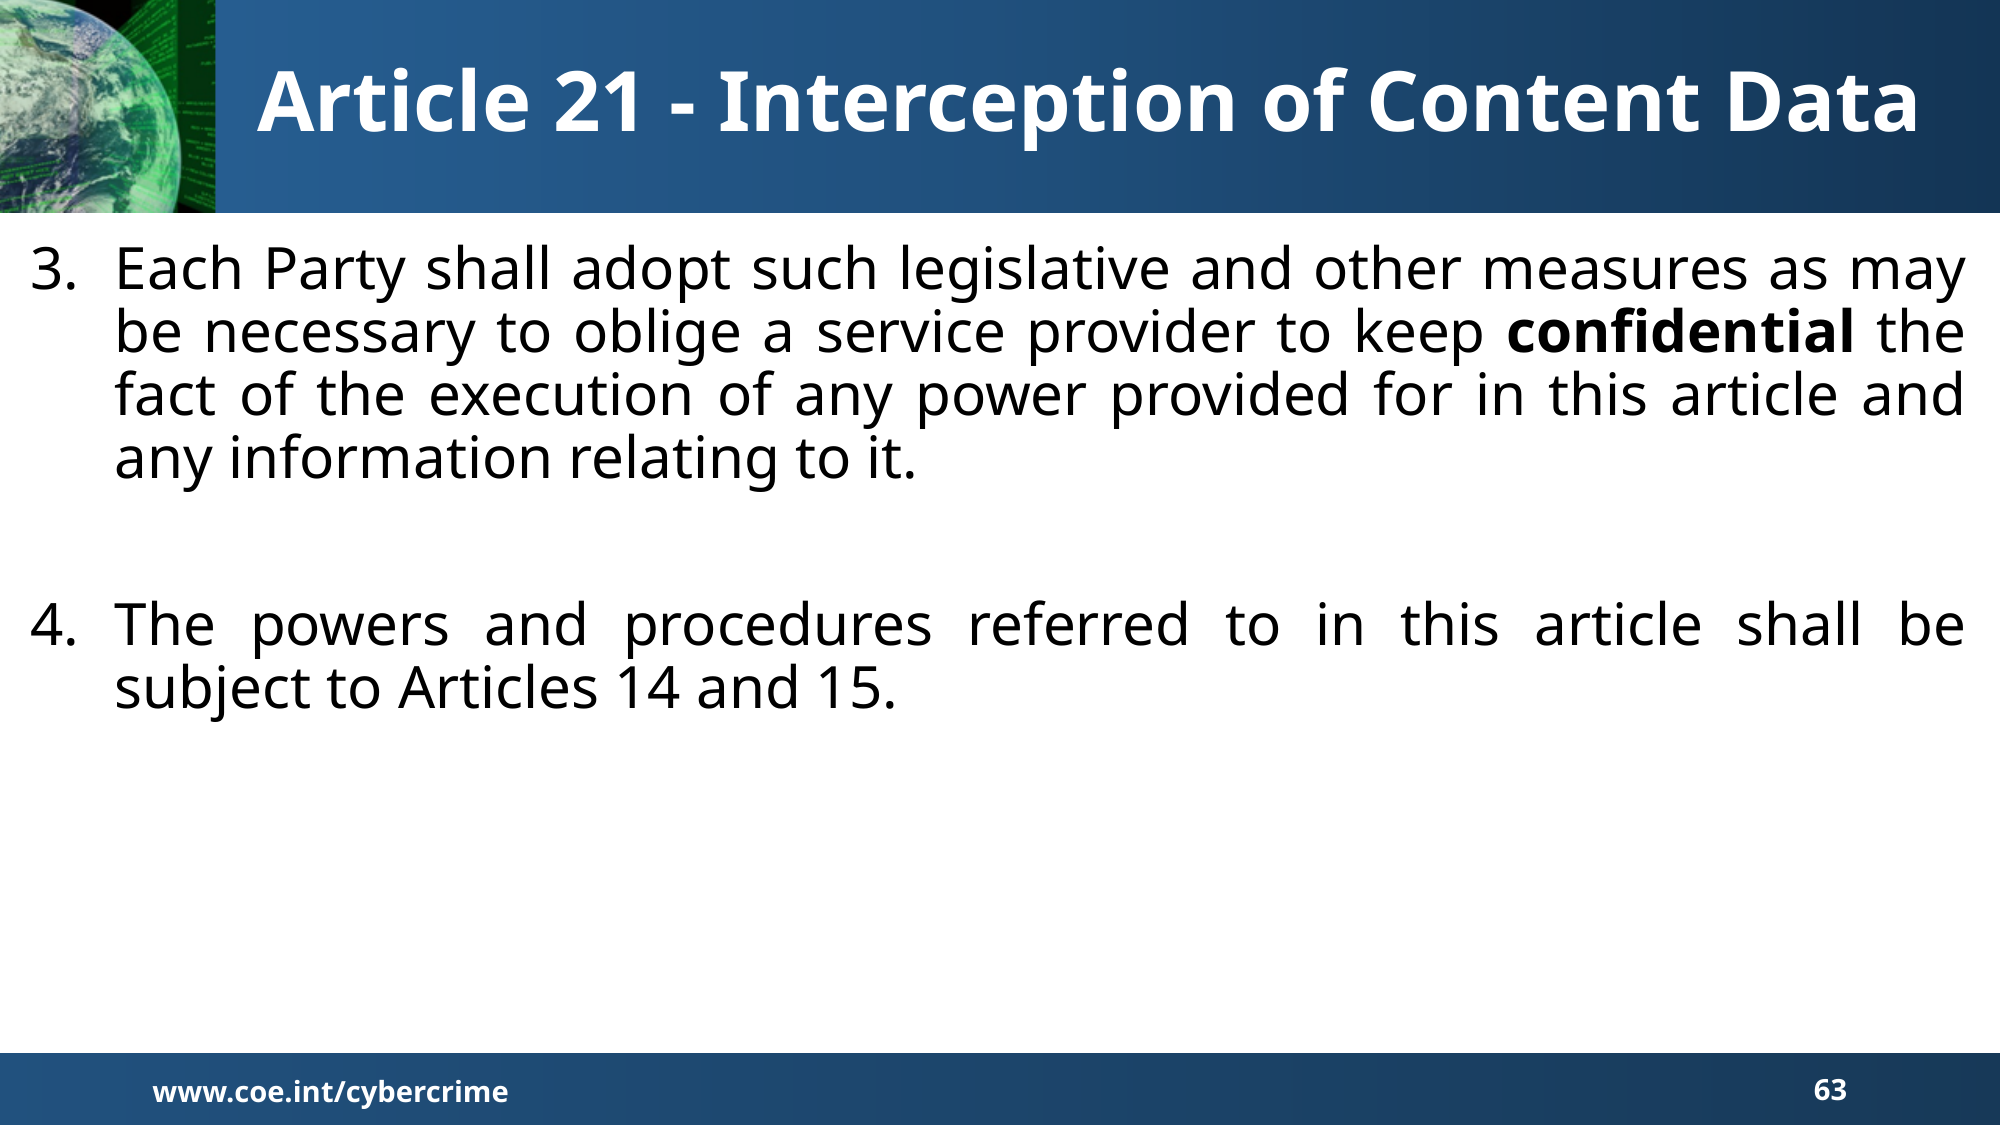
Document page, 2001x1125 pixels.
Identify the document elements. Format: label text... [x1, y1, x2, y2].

picture [0, 0, 2000, 213]
slide_number www.coe.int/cybercrime [137, 1061, 588, 1121]
slide_number 63 [1412, 1061, 1863, 1121]
list Each Party shall adopt such legislative and other measures as may be necessary to oblige a service provider to keep confidential the fact of the execution of any power provided for in this article and any information relating to it. The powers and procedures referred to in this article shall be subject to Articles 14 and 15. [15, 231, 1982, 1035]
text_box Article 21 - Interception of Content Data [242, 29, 1968, 179]
